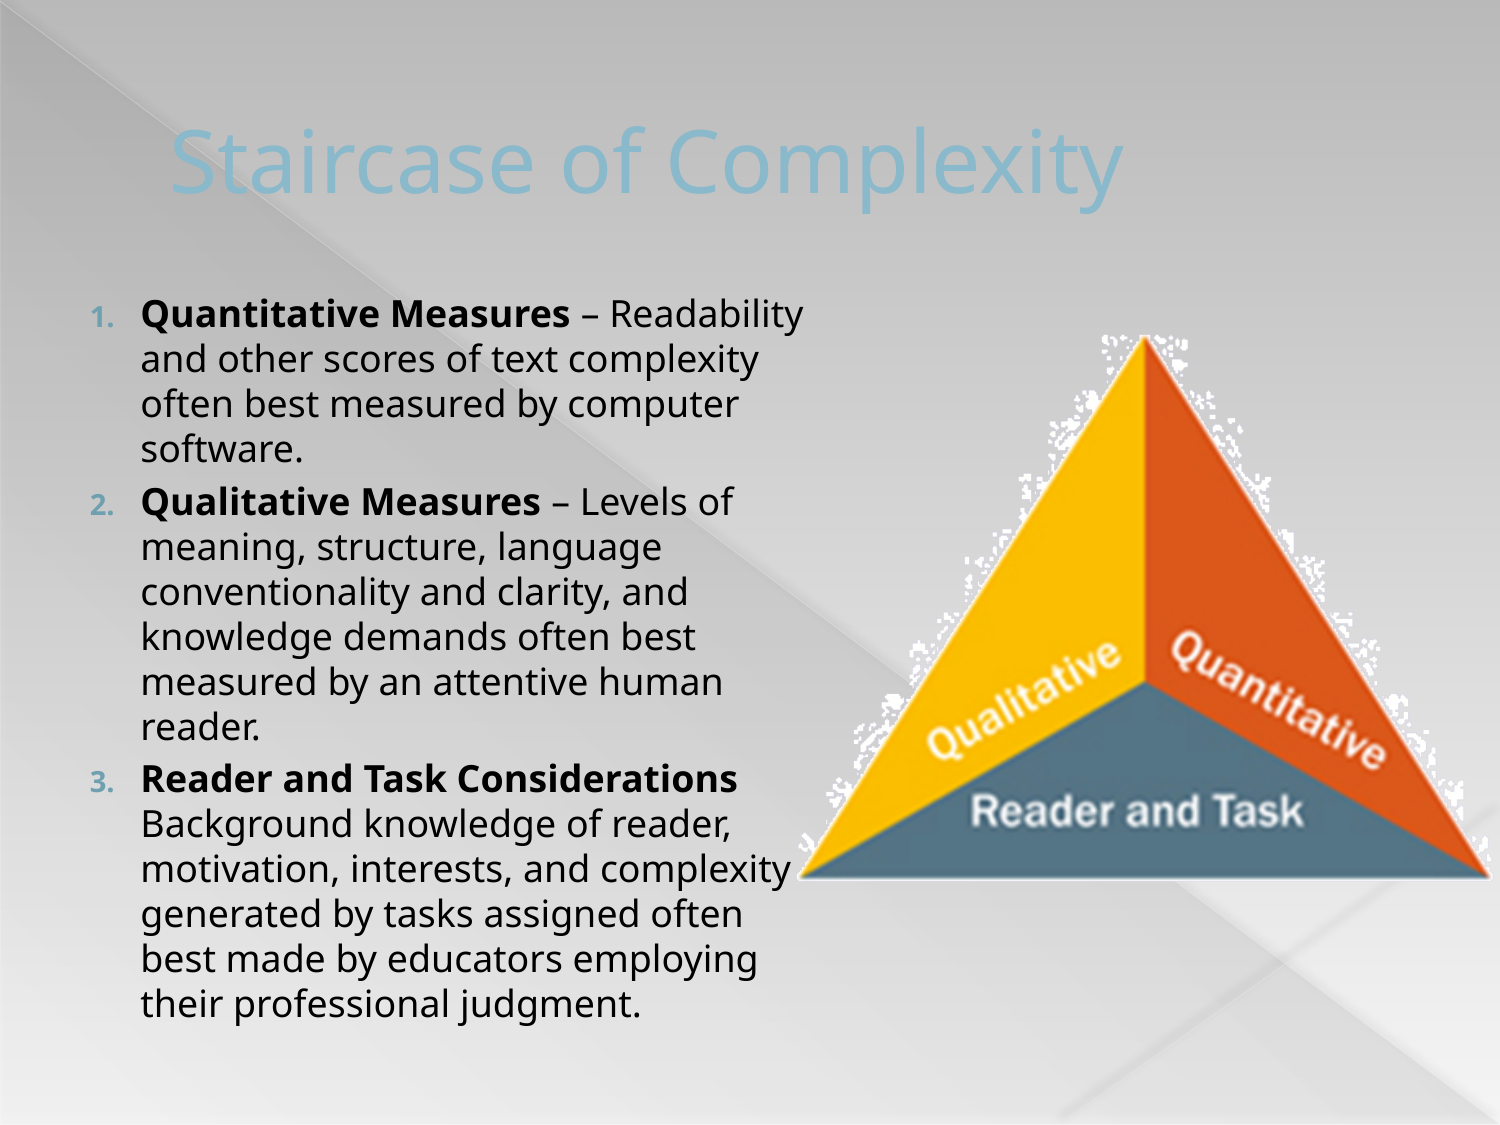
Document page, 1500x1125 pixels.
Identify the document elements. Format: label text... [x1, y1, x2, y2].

title Staircase of Complexity [75, 43, 1425, 274]
text_box Quantitative Measures – Readability and other scores of text complexity often best measured by computer software. Qualitative Measures – Levels of meaning, structure, language conventionality and clarity, and knowledge demands often best measured by an attentive human reader. Reader and Task Considerations Background knowledge of reader, motivation, interests, and complexity generated by tasks assigned often best made by educators employing their professional judgment. [74, 282, 825, 1063]
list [774, 312, 1500, 903]
